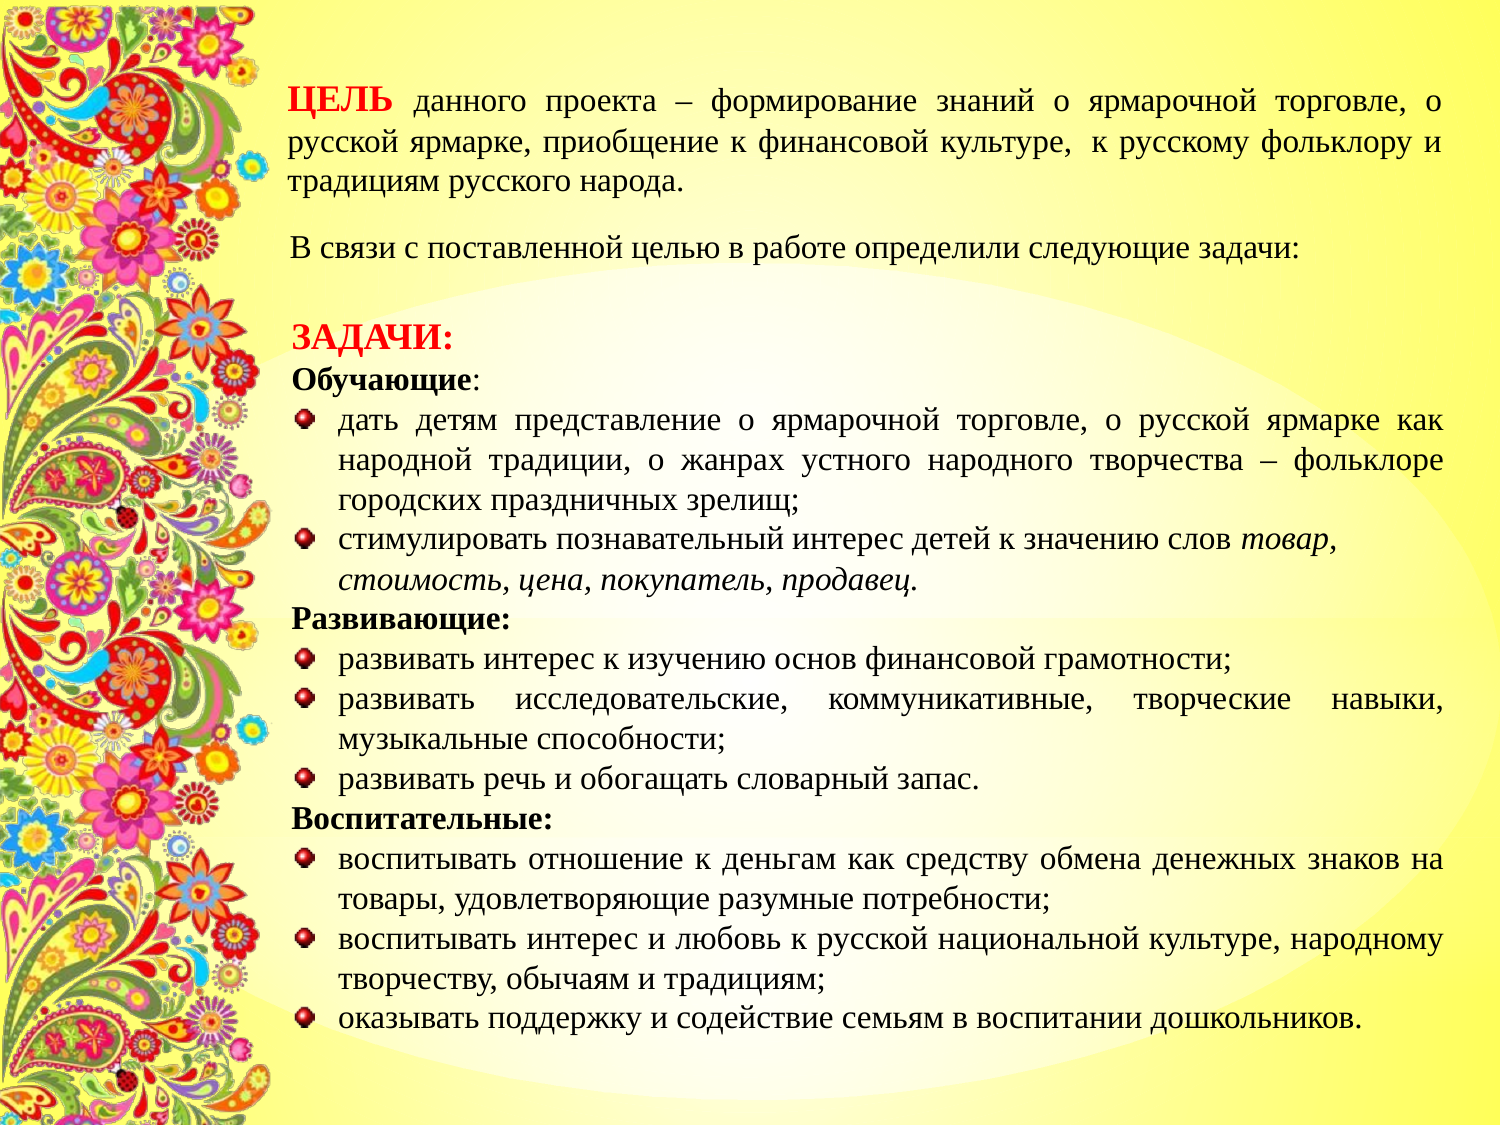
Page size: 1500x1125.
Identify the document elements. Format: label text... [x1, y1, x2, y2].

picture [291, 764, 315, 788]
text_box ЗАДАЧИ: Обучающие: дать детям представление о ярмарочной торговле, о русской ярмарке как народной традиции, о жанрах устного народного творчества – фольклоре городских праздничных зрелищ; стимулировать познавательный интерес детей к значению слов товар, стоимость, цена, покупатель, продавец. Развивающие: развивать интерес к изучению основ финансовой грамотности; развивать исследовательские, коммуникативные, творческие навыки, музыкальные способности; развивать речь и обогащать словарный запас. Воспитательные: воспитывать отношение к деньгам как средству обмена денежных знаков на товары, удовлетворяющие разумные потребности; воспитывать интерес и любовь к русской национальной культуре, народному творчеству, обычаям и традициям; оказывать поддержку и содействие семьям в воспитании дошкольников. [276, 304, 1461, 1043]
text_box В связи с поставленной целью в работе определили следующие задачи: [274, 217, 1424, 273]
picture [291, 1003, 315, 1028]
picture [291, 844, 315, 868]
text_box ЦЕЛЬ данного проекта – формирование знаний о ярмарочной торговле, о русской ярмарке, приобщение к финансовой культуре, к русскому фольклору и традициям русского народа. [272, 66, 1459, 206]
picture [291, 405, 315, 429]
picture [0, 6, 702, 1125]
picture [291, 924, 315, 948]
